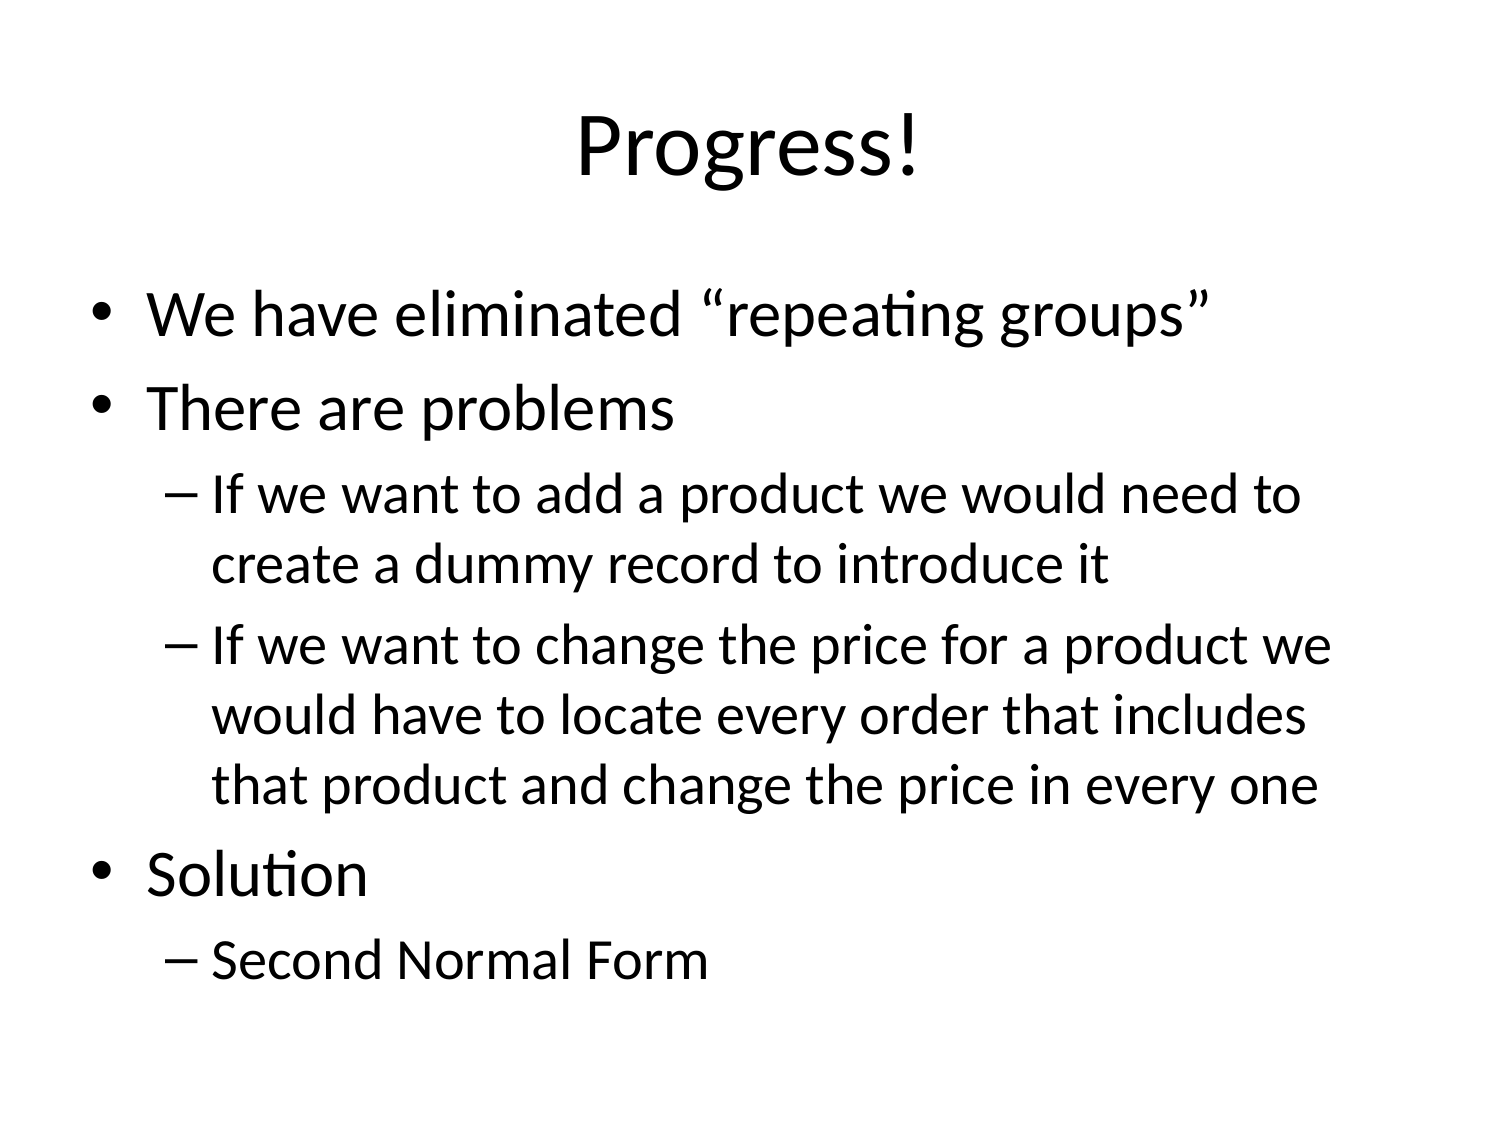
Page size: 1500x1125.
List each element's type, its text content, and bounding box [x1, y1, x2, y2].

title Progress! [75, 45, 1425, 233]
list We have eliminated “repeating groups” There are problems If we want to add a product we would need to create a dummy record to introduce it If we want to change the price for a product we would have to locate every order that includes that product and change the price in every one Solution Second Normal Form [75, 262, 1425, 1005]
